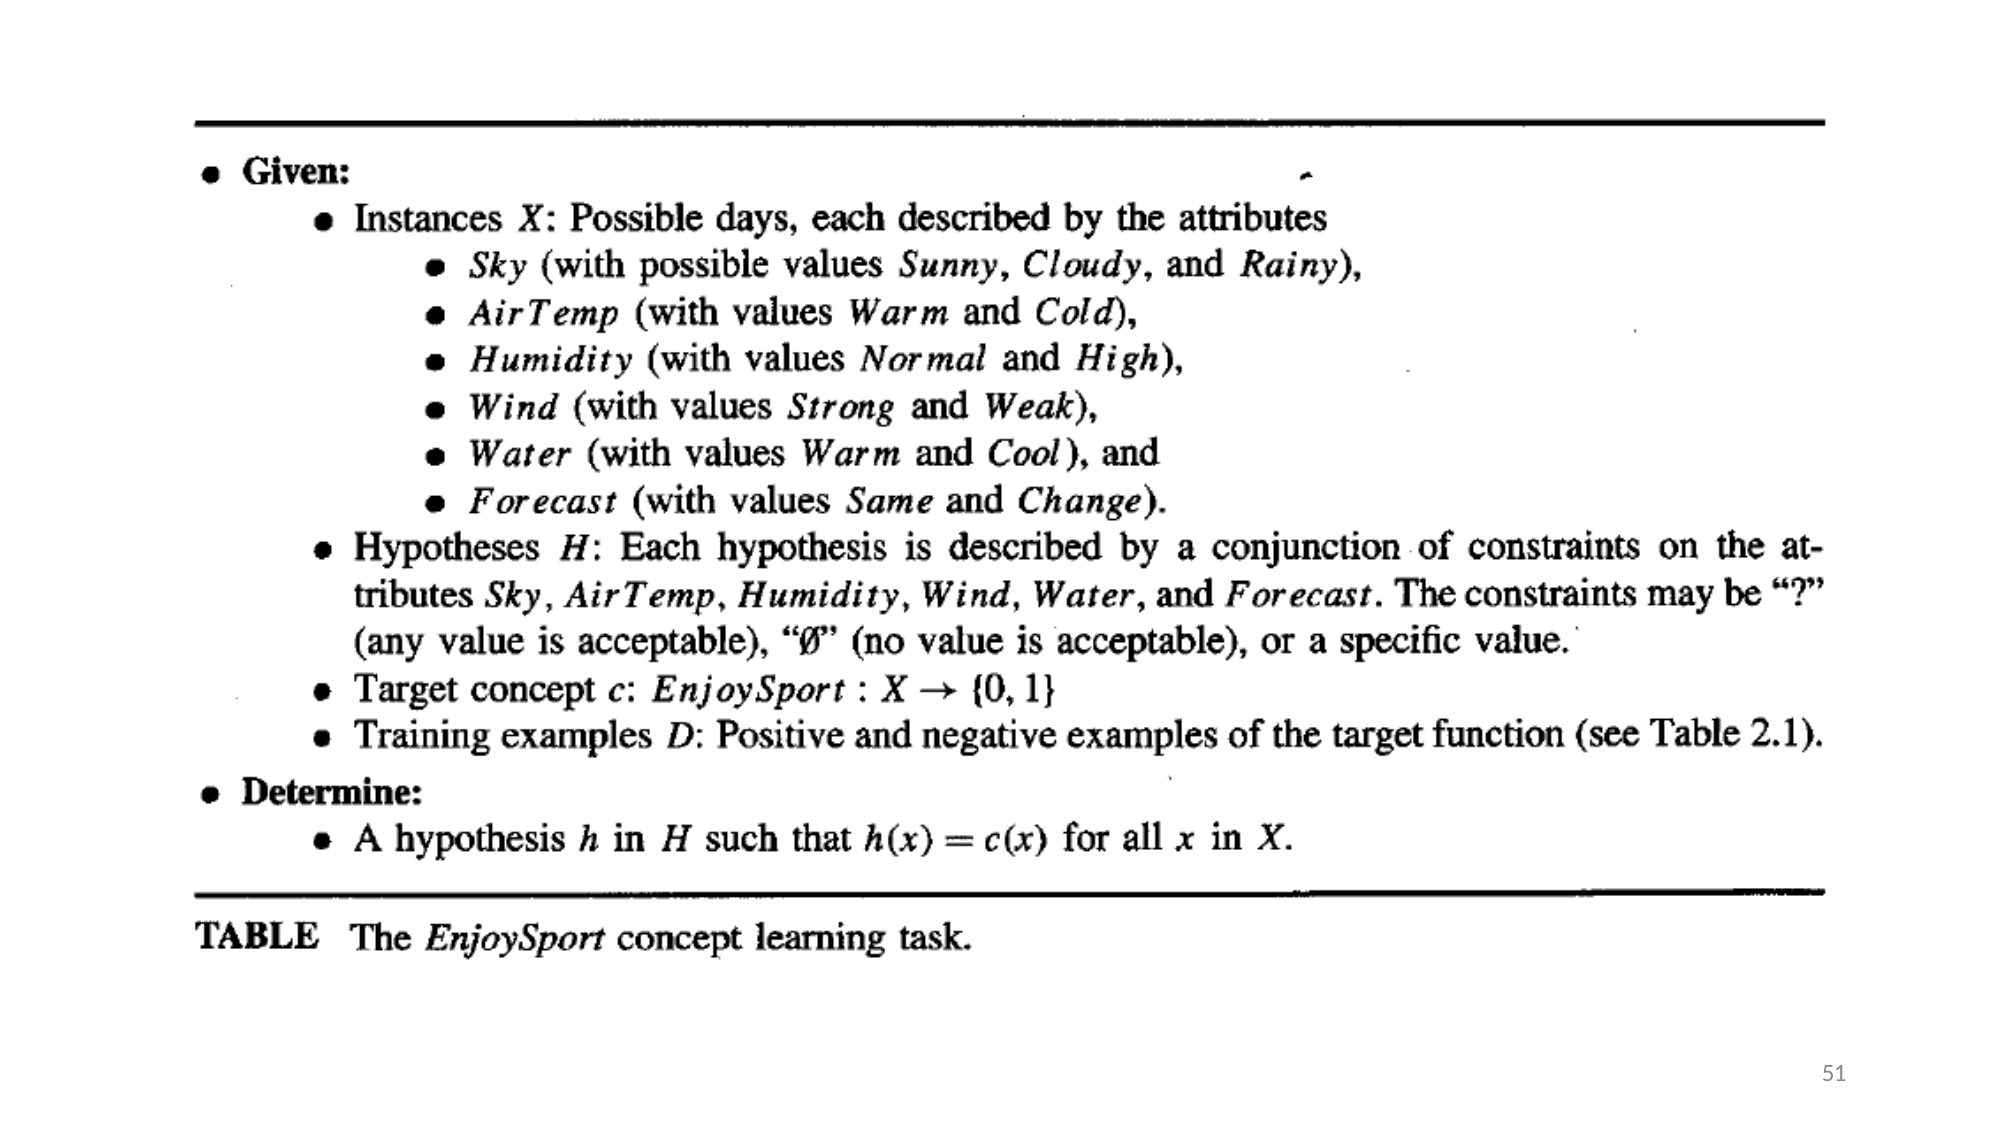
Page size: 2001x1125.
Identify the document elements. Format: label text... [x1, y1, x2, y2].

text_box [178, 105, 1845, 972]
slide_number 51 [1815, 1060, 1856, 1125]
